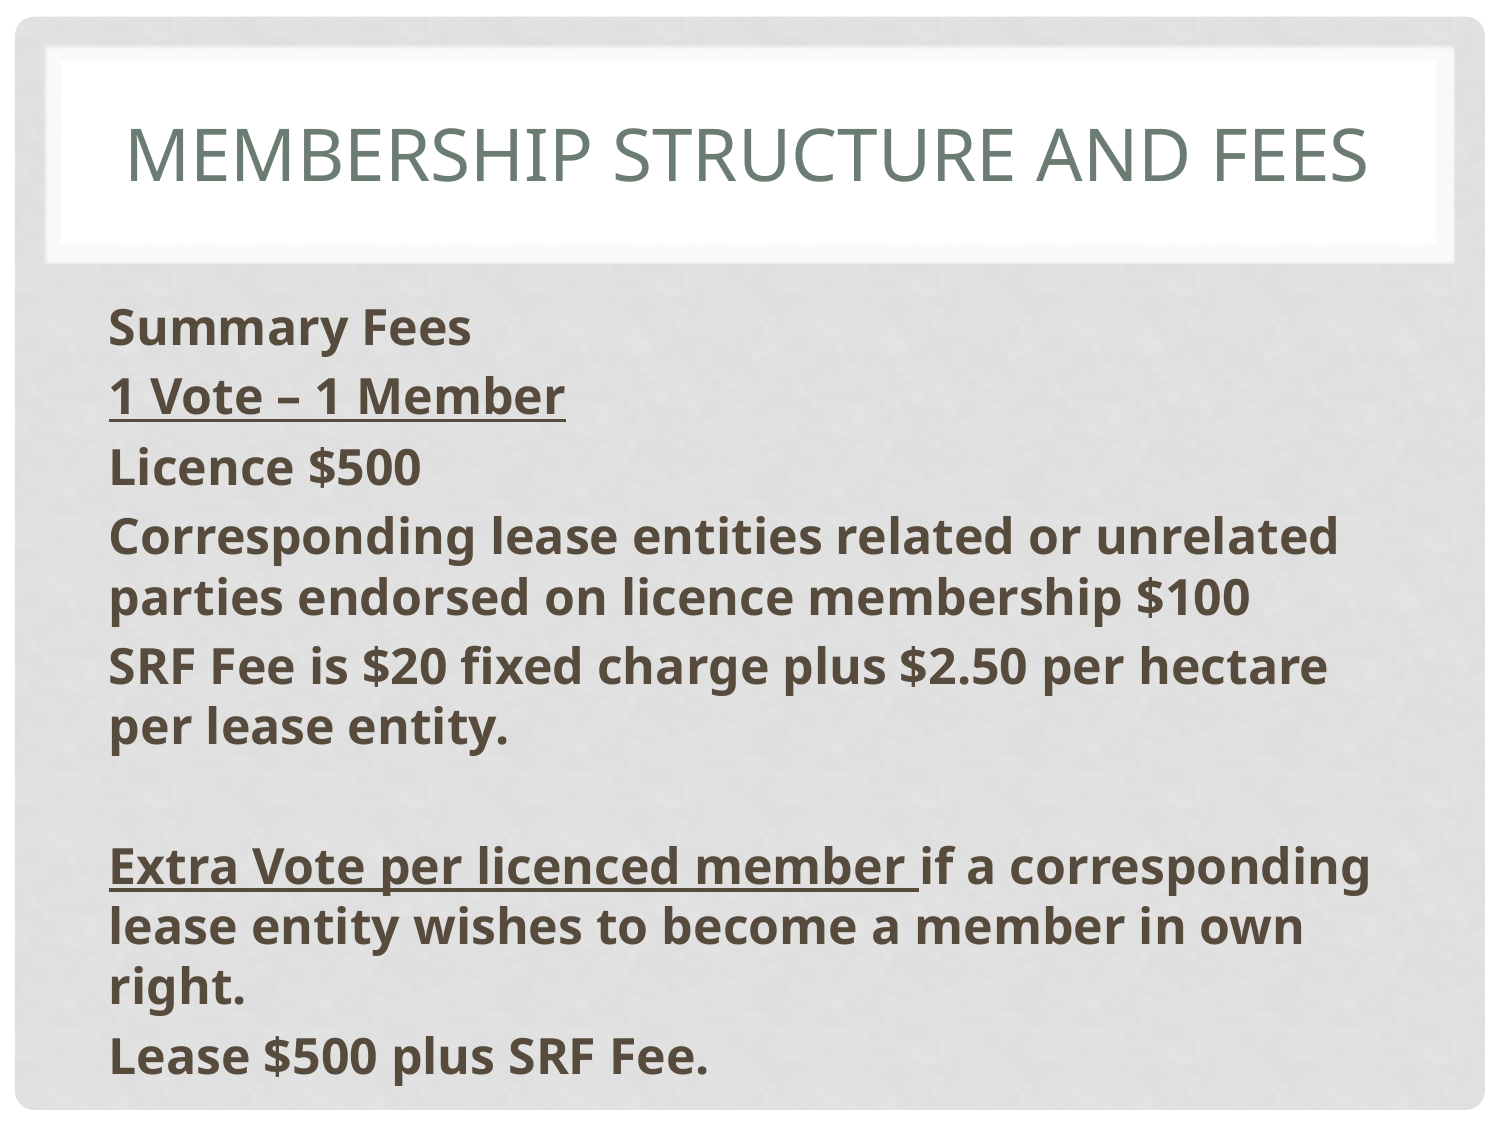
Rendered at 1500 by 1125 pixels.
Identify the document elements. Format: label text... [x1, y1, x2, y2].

title Membership structure and fees [69, 66, 1425, 238]
list Summary Fees 1 Vote – 1 Member Licence $500 Corresponding lease entities related or unrelated parties endorsed on licence membership $100 SRF Fee is $20 fixed charge plus $2.50 per hectare per lease entity. Extra Vote per licenced member if a corresponding lease entity wishes to become a member in own right. Lease $500 plus SRF Fee. [75, 287, 1425, 1094]
